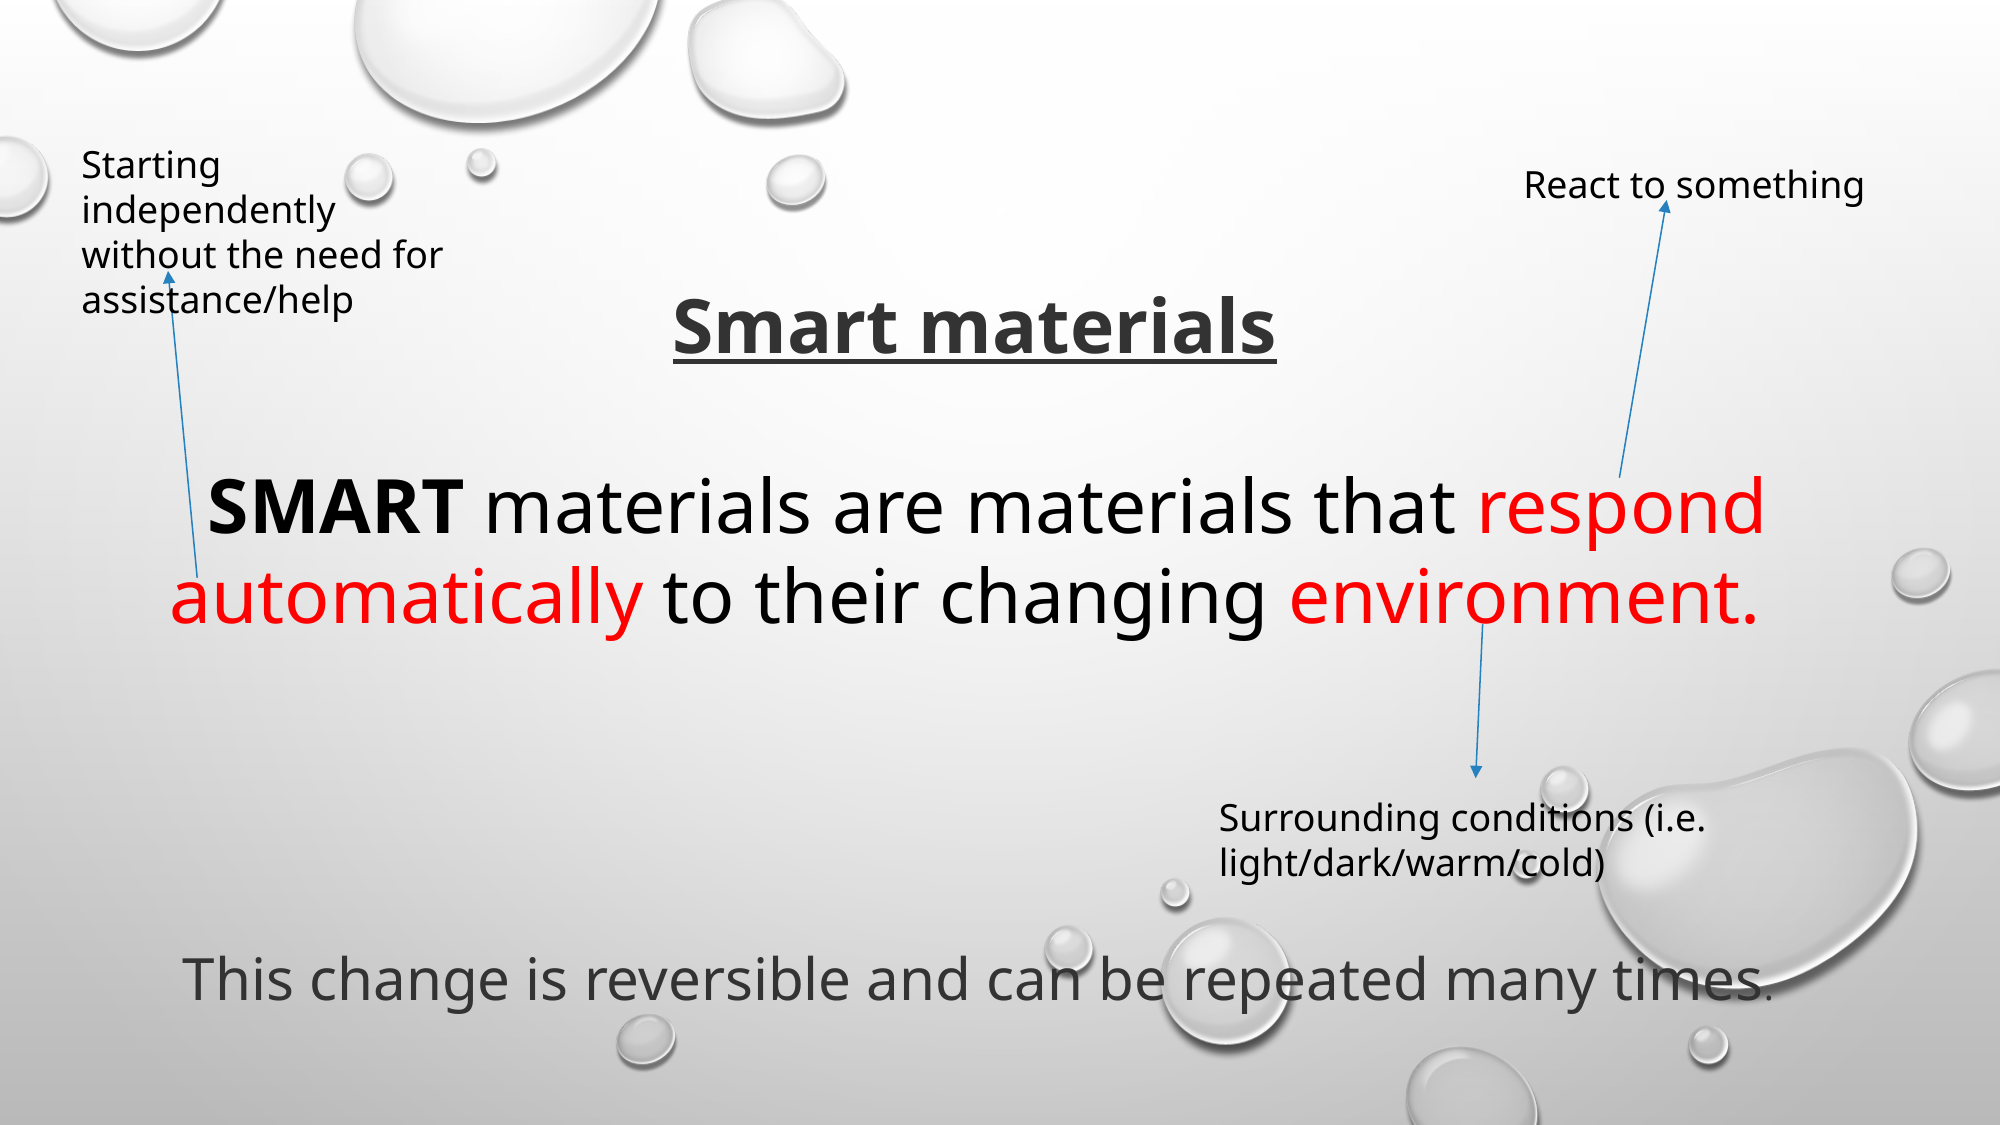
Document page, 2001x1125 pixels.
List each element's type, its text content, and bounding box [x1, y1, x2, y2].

picture [0, 0, 2000, 1125]
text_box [1475, 623, 1483, 779]
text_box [1619, 199, 1667, 478]
text_box Smart materials SMART materials are materials that respond automatically to their changing environment. [0, 270, 1950, 646]
text_box This change is reversible and can be repeated many times. [168, 934, 1832, 1020]
text_box Starting independently without the need for assistance/help [66, 134, 478, 329]
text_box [167, 270, 198, 578]
text_box Surrounding conditions (i.e. light/dark/warm/cold) [1204, 786, 1801, 892]
text_box React to something [1508, 154, 1891, 214]
